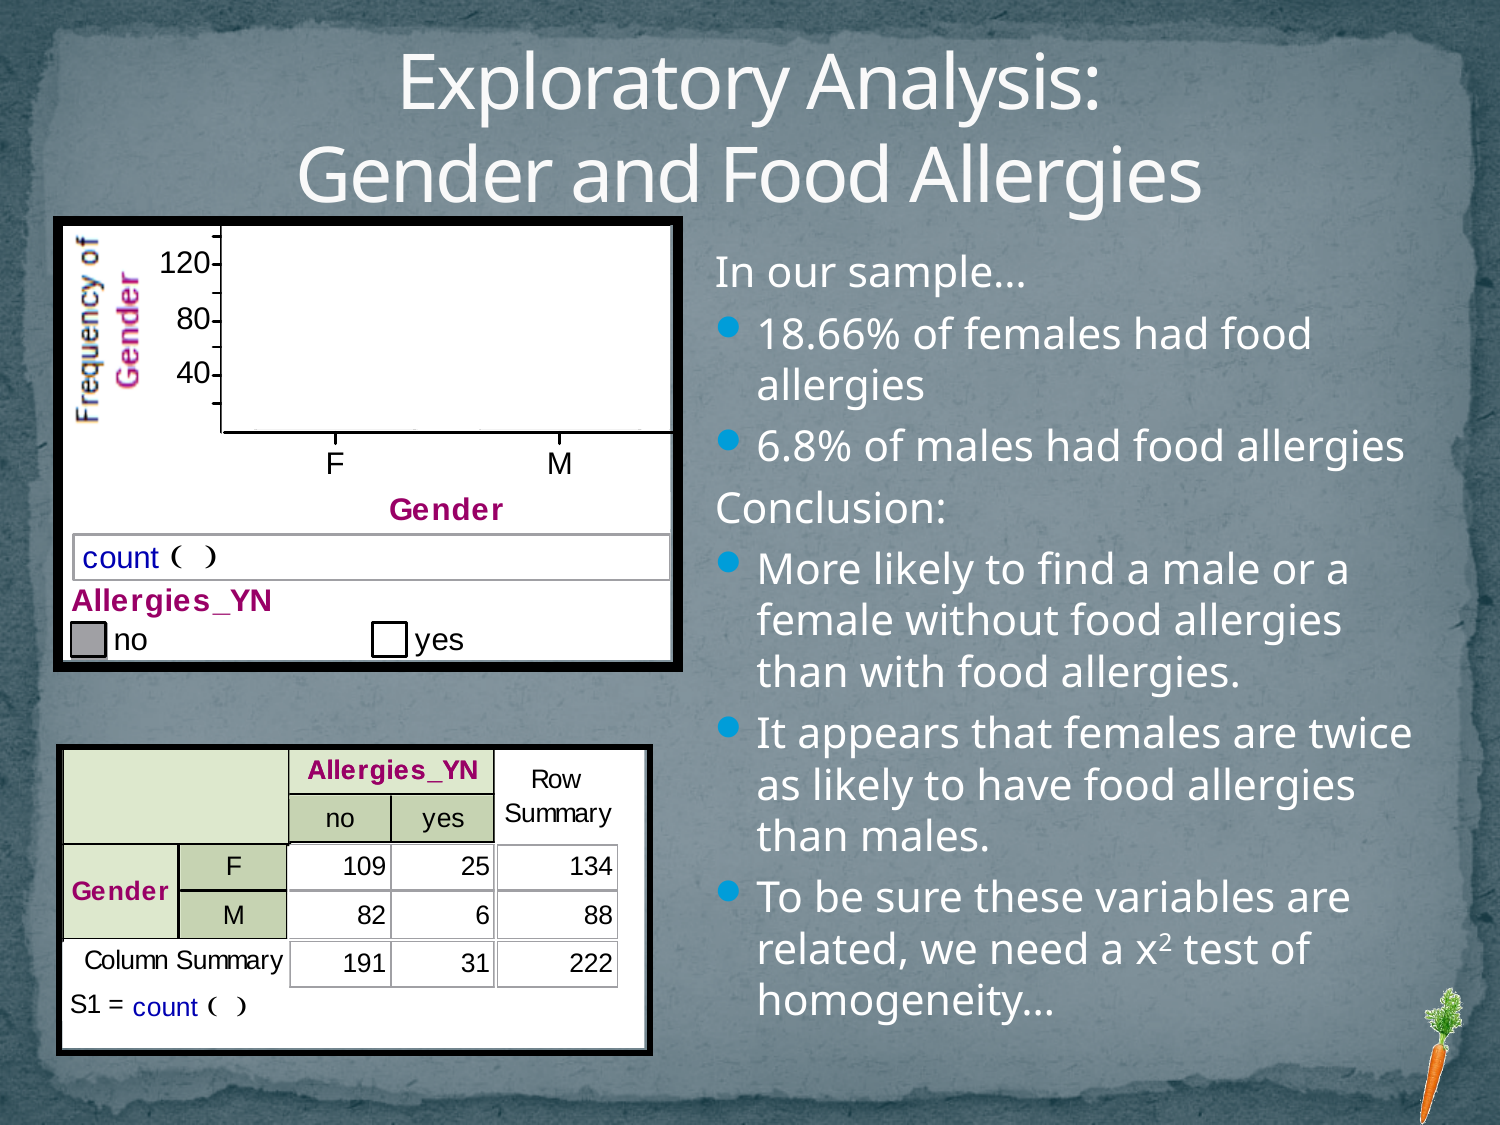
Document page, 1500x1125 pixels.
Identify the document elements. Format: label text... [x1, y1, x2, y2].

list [64, 751, 646, 1048]
list In our sample… 18.66% of females had food allergies 6.8% of males had food allergies Conclusion: More likely to find a male or a female without food allergies than with food allergies. It appears that females are twice as likely to have food allergies than males. To be sure these variables are related, we need a x2 test of homogeneity… [699, 237, 1429, 1075]
title Exploratory Analysis: Gender and Food Allergies [74, 24, 1425, 225]
picture [1412, 987, 1467, 1125]
picture [62, 224, 675, 664]
